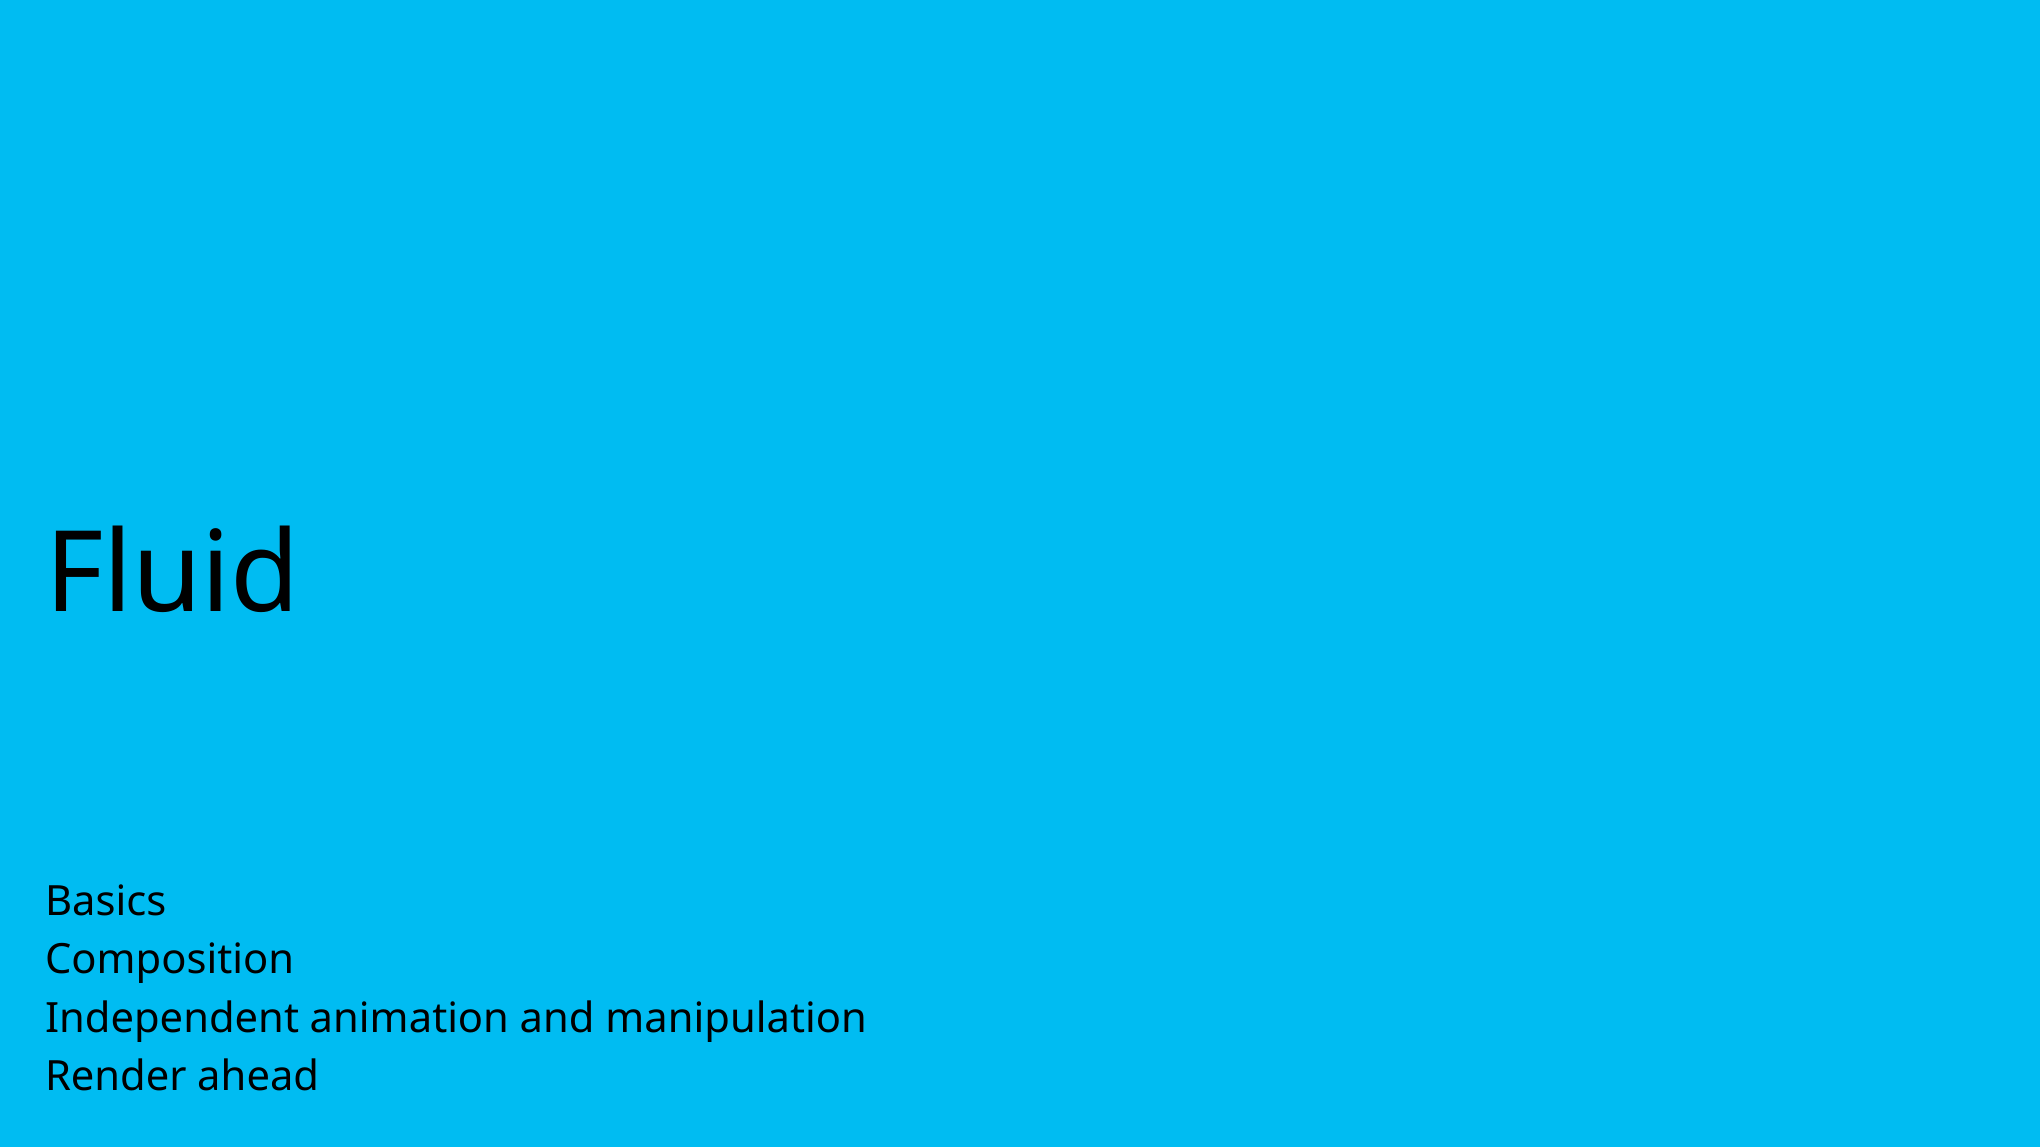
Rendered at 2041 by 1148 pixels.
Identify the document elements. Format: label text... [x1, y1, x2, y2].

title Fluid [45, 498, 1996, 649]
picture [50, 887, 62, 914]
list Basics Composition Independent animation and manipulation Render ahead [45, 948, 1996, 1099]
